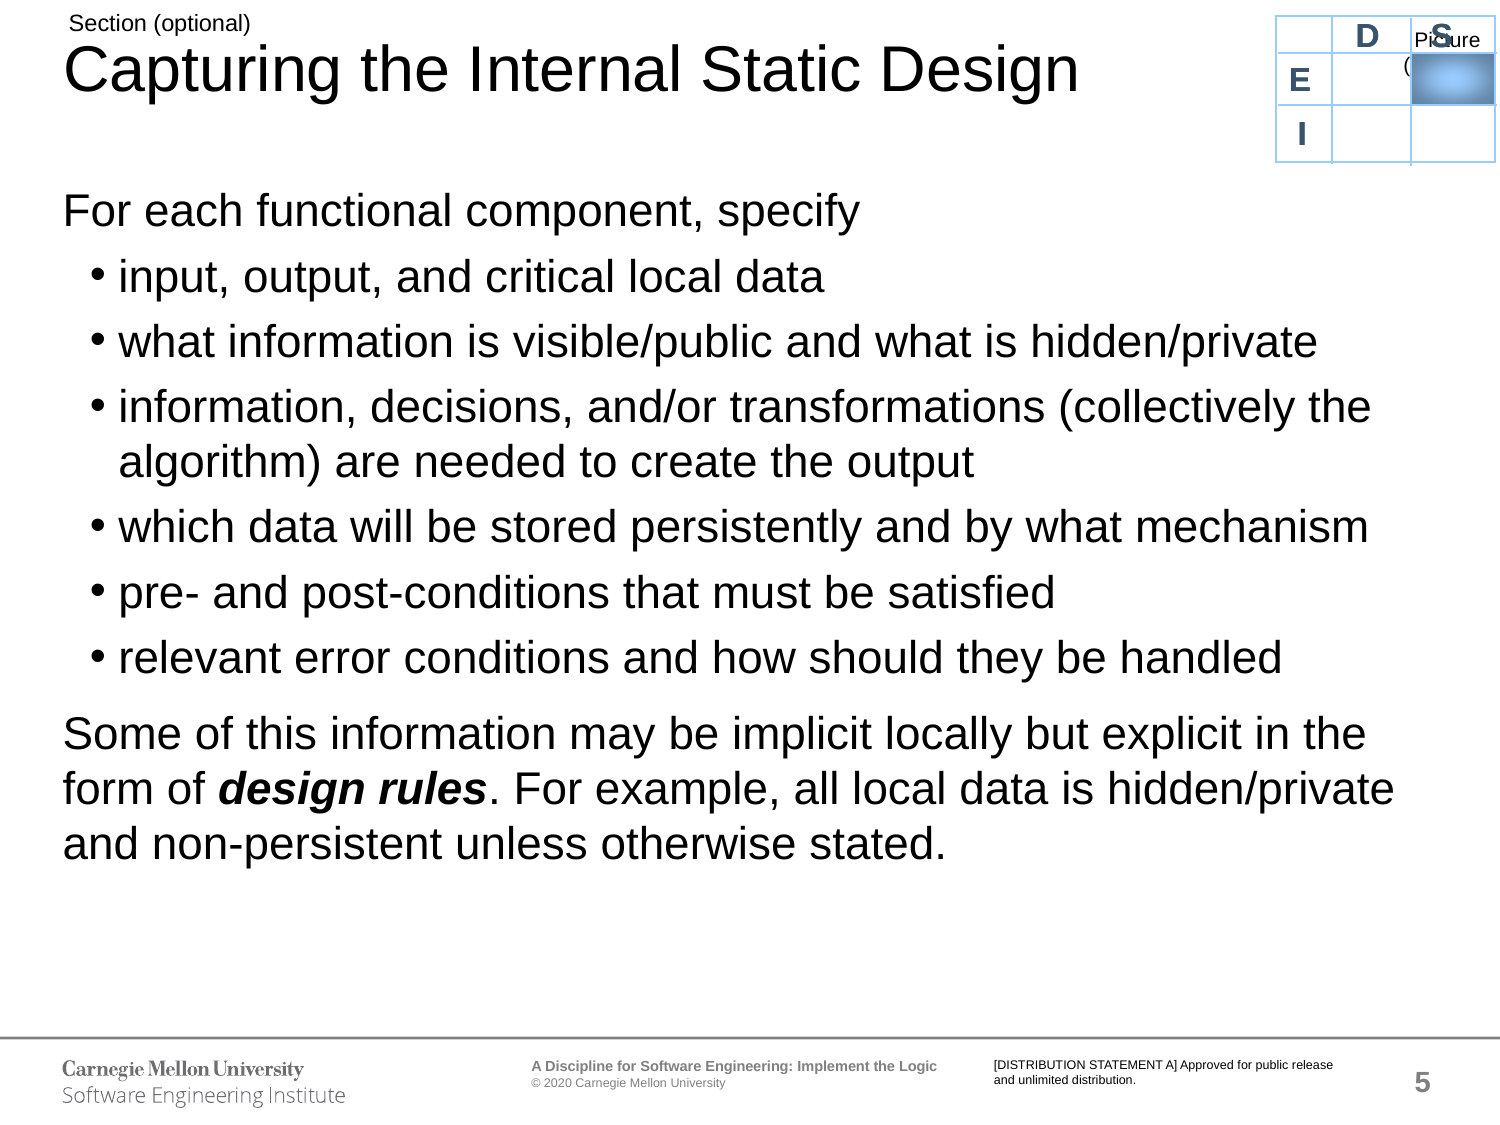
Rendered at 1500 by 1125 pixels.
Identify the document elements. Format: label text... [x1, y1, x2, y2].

title Capturing the Internal Static Design [49, 29, 1175, 113]
picture [1273, 7, 1500, 169]
list For each functional component, specify input, output, and critical local data what information is visible/public and what is hidden/private information, decisions, and/or transformations (collectively the algorithm) are needed to create the output which data will be stored persistently and by what mechanism pre- and post-conditions that must be satisfied relevant error conditions and how should they be handled Some of this information may be implicit locally but explicit in the form of design rules. For example, all local data is hidden/private and non-persistent unless otherwise stated. [49, 174, 1454, 1022]
